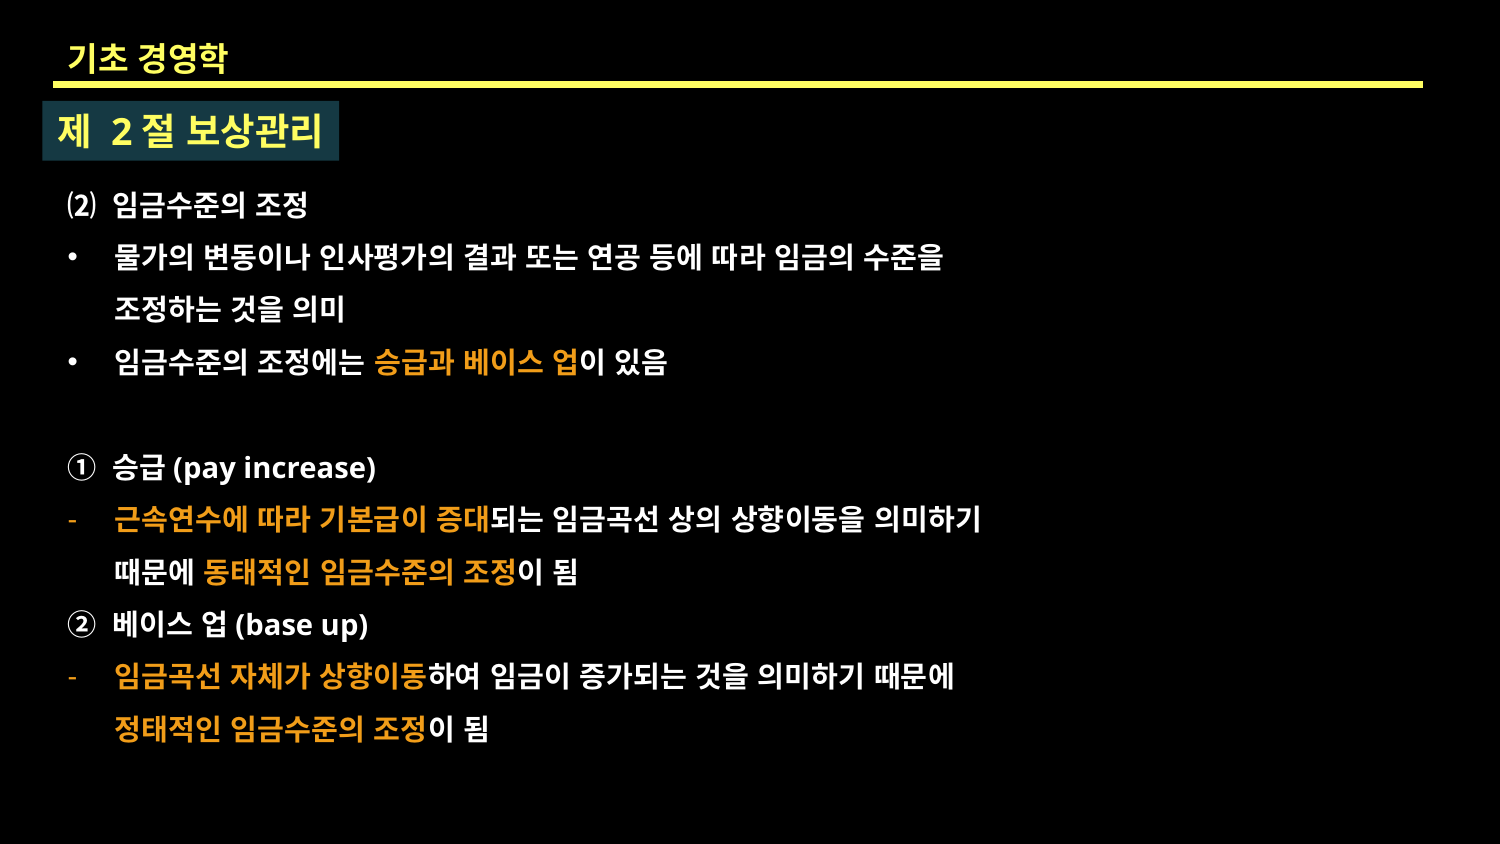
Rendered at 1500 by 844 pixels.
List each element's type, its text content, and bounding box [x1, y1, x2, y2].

text_box ⑵ 임금수준의 조정 물가의 변동이나 인사평가의 결과 또는 연공 등에 따라 임금의 수준을 조정하는 것을 의미 임금수준의 조정에는 승급과 베이스 업이 있음 ① 승급(pay increase) 근속연수에 따라 기본급이 증대되는 임금곡선 상의 상향이동을 의미하기 때문에 동태적인 임금수준의 조정이 됨 ② 베이스 업(base up) 임금곡선 자체가 상향이동하여 임금이 증가되는 것을 의미하기 때문에 정태적인 임금수준의 조정이 됨 [53, 161, 1046, 806]
picture [52, 102, 97, 145]
text_box 제 2절 보상관리 [42, 100, 340, 161]
